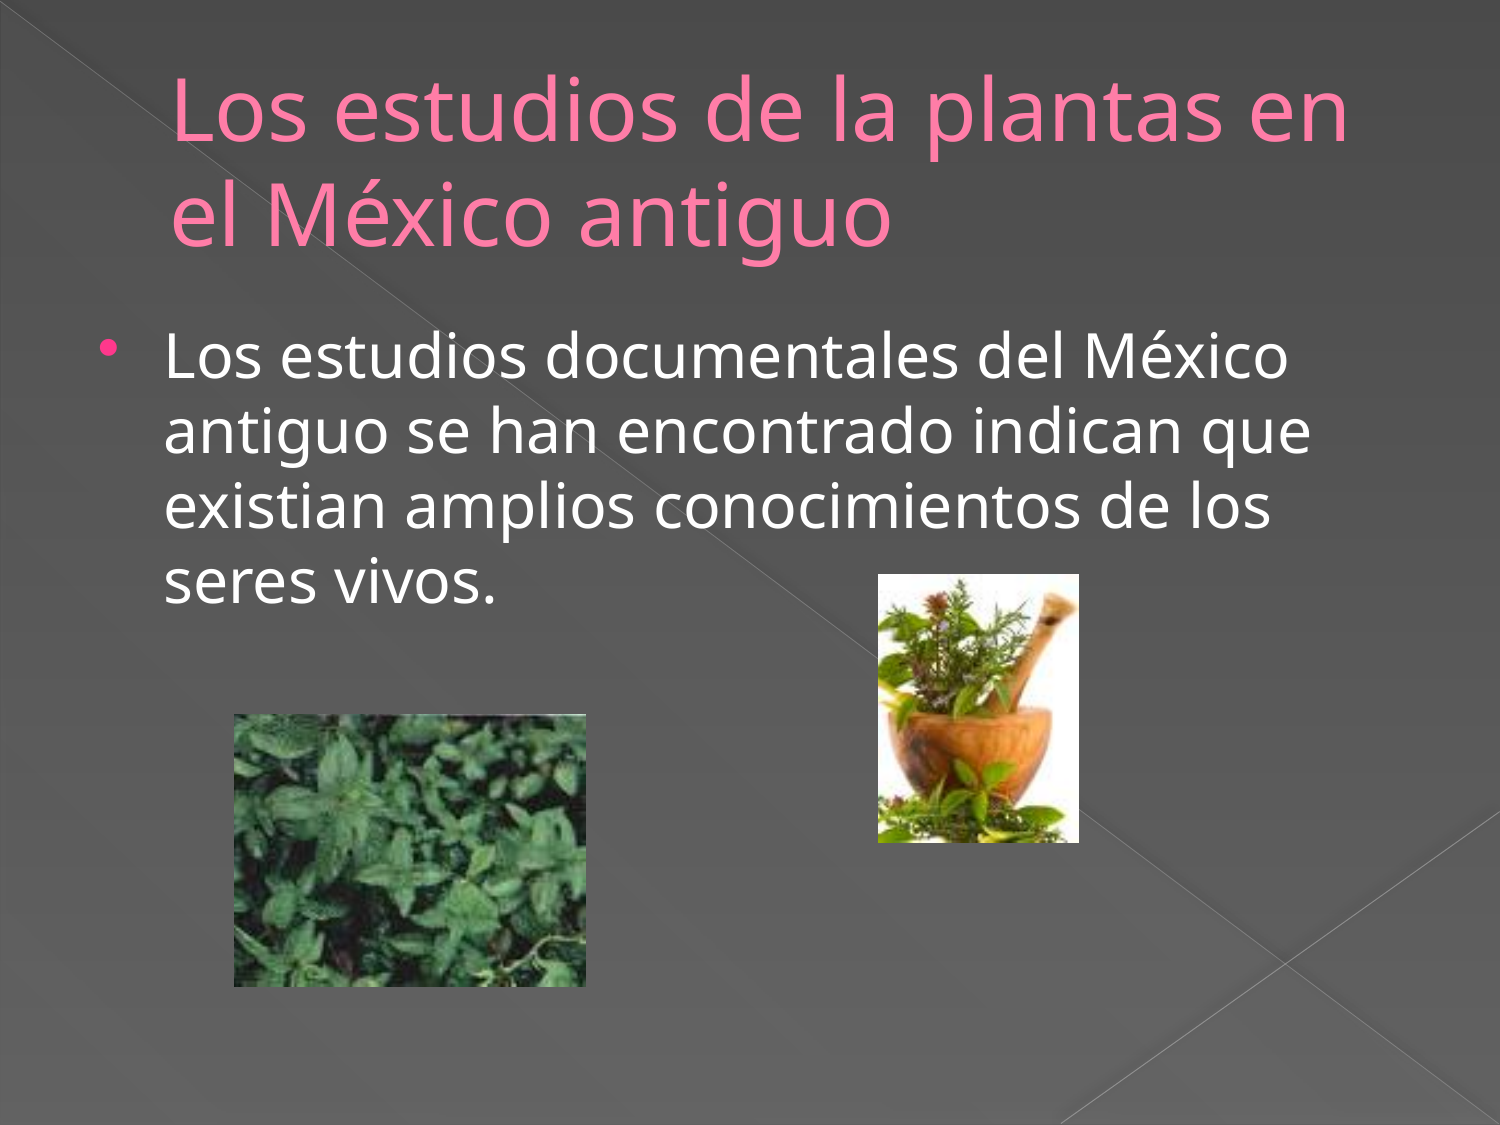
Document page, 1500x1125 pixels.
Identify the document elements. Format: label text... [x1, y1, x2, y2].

picture [234, 714, 587, 988]
list Los estudios documentales del México antiguo se han encontrado indican que existian amplios conocimientos de los seres vivos. [75, 308, 1425, 1059]
picture [878, 573, 1079, 843]
title Los estudios de la plantas en el México antiguo [75, 43, 1425, 274]
